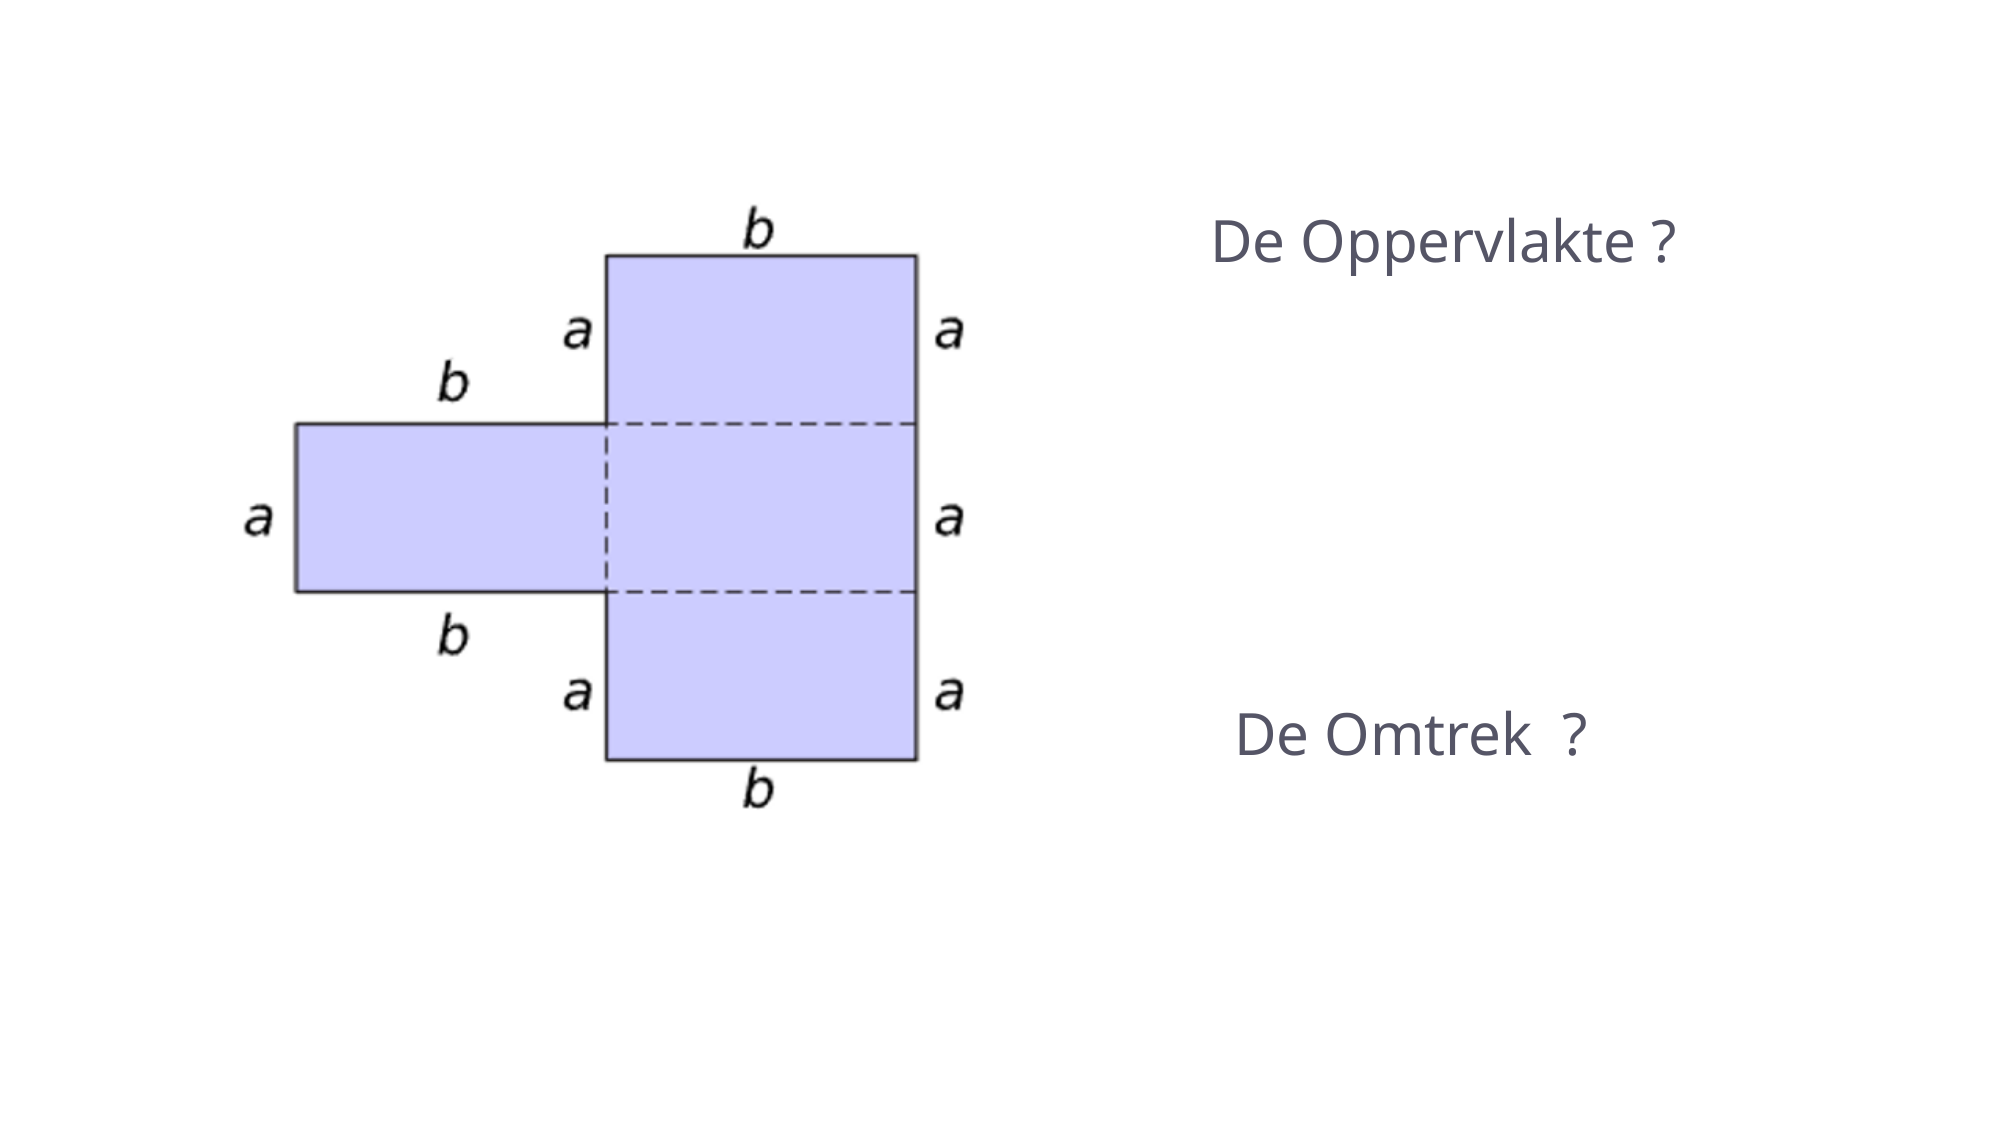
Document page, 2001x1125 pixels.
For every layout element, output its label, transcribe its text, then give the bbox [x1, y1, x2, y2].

picture [219, 167, 1012, 857]
text_box De Oppervlakte ? [1195, 197, 1781, 282]
text_box De Omtrek ? [1219, 689, 1781, 774]
